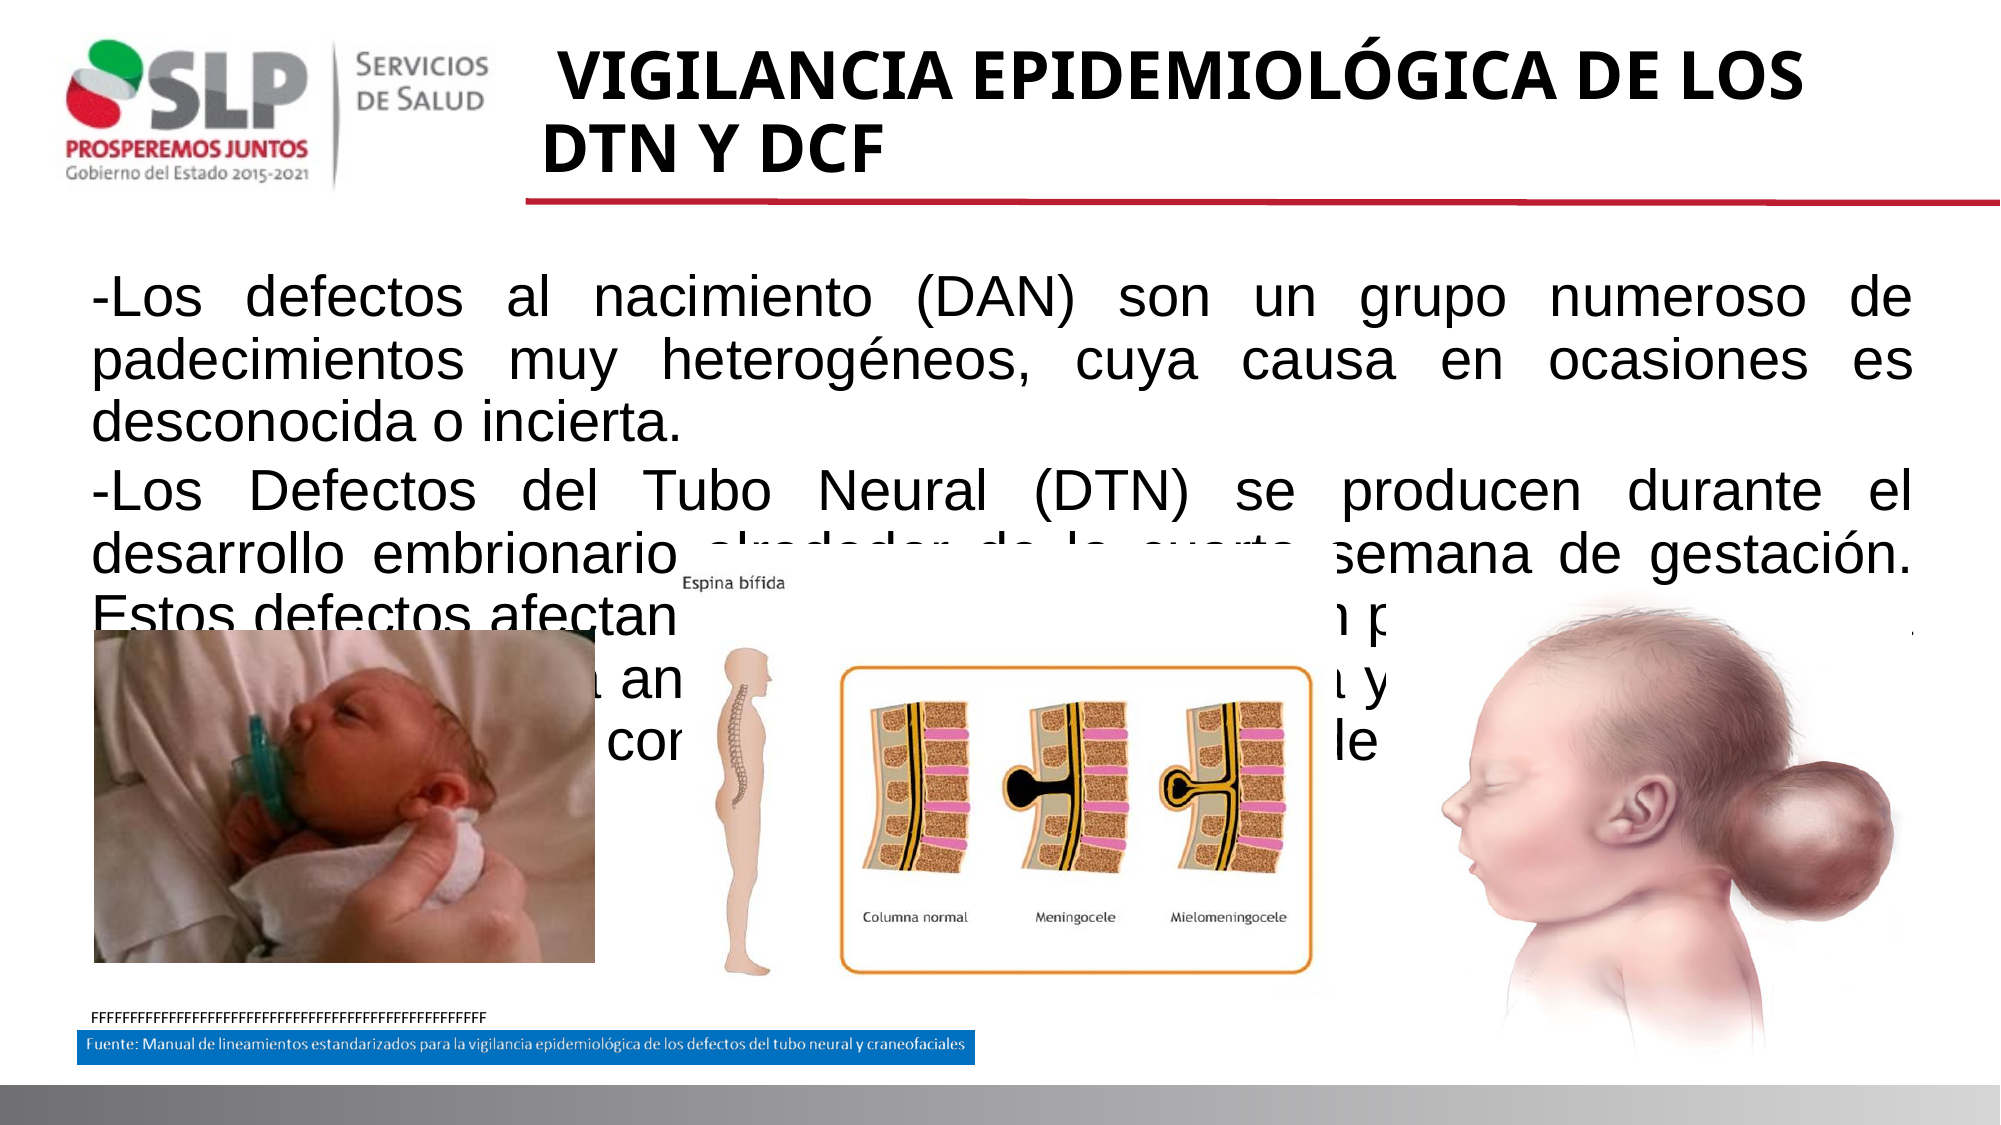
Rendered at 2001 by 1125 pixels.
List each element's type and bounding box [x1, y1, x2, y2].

picture [1386, 589, 1912, 1072]
picture [76, 1029, 975, 1065]
text_box [0, 32, 2000, 1125]
picture [681, 544, 1336, 997]
picture [94, 630, 595, 963]
